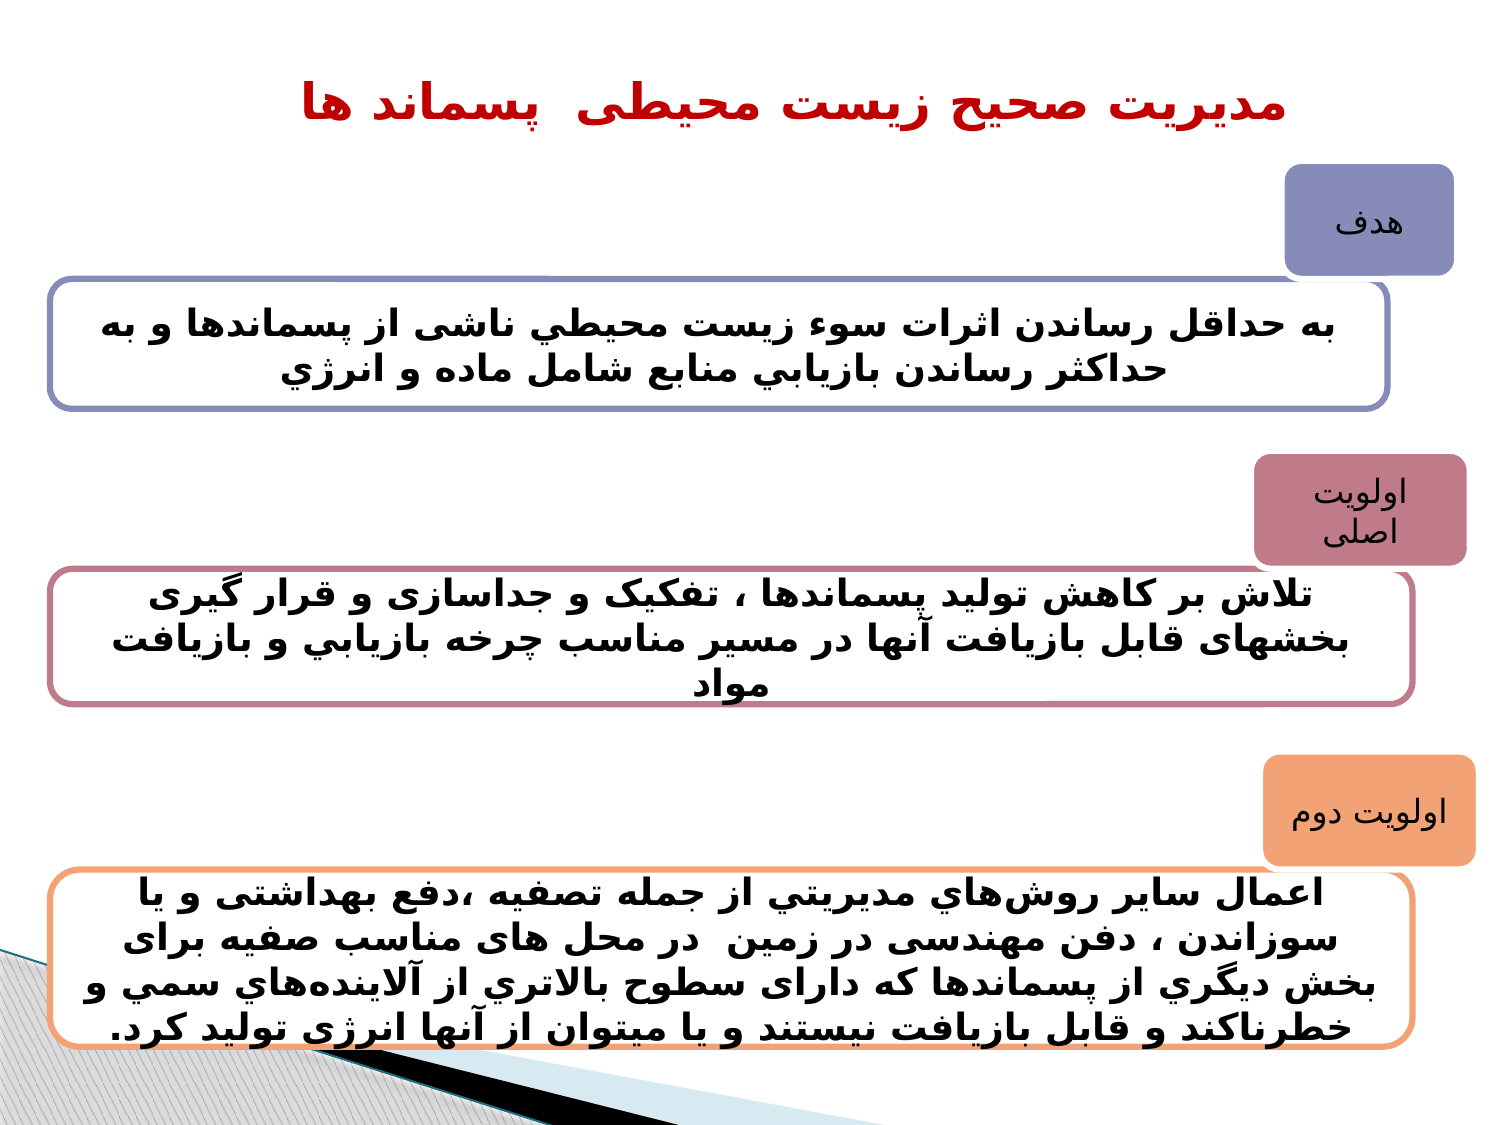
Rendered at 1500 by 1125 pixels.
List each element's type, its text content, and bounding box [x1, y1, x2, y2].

text_box تلاش بر کاهش تولید پسماندها ، تفکیک و جداسازی و قرار گیری بخشهای قابل بازیافت آنها در مسير مناسب چرخه بازيابي و بازیافت مواد [45, 564, 1417, 709]
text_box اولویت دوم [1255, 746, 1484, 875]
text_box به حداقل رساندن اثرات سوء زيست محيطي ناشی از پسماندها و به حداكثر رساندن بازيابي منابع شامل ماده و انرژي [45, 274, 1392, 414]
text_box اولویت اصلی [1246, 446, 1475, 574]
text_box مديريت صحیح زیست محیطی پسماند ها [285, 62, 1304, 138]
text_box اعمال ساير روش‌هاي مديريتي از جمله تصفیه ،دفع بهداشتی و یا سوزاندن ، دفن مهندسی در زمین در محل های مناسب صفيه برای بخش ديگري از پسماندها که دارای سطوح بالاتري از آلاينده‌هاي سمي و خطرناکند و قابل بازیافت نیستند و یا میتوان از آنها انرژی تولید کرد. [45, 865, 1417, 1052]
text_box هدف [1277, 156, 1462, 284]
